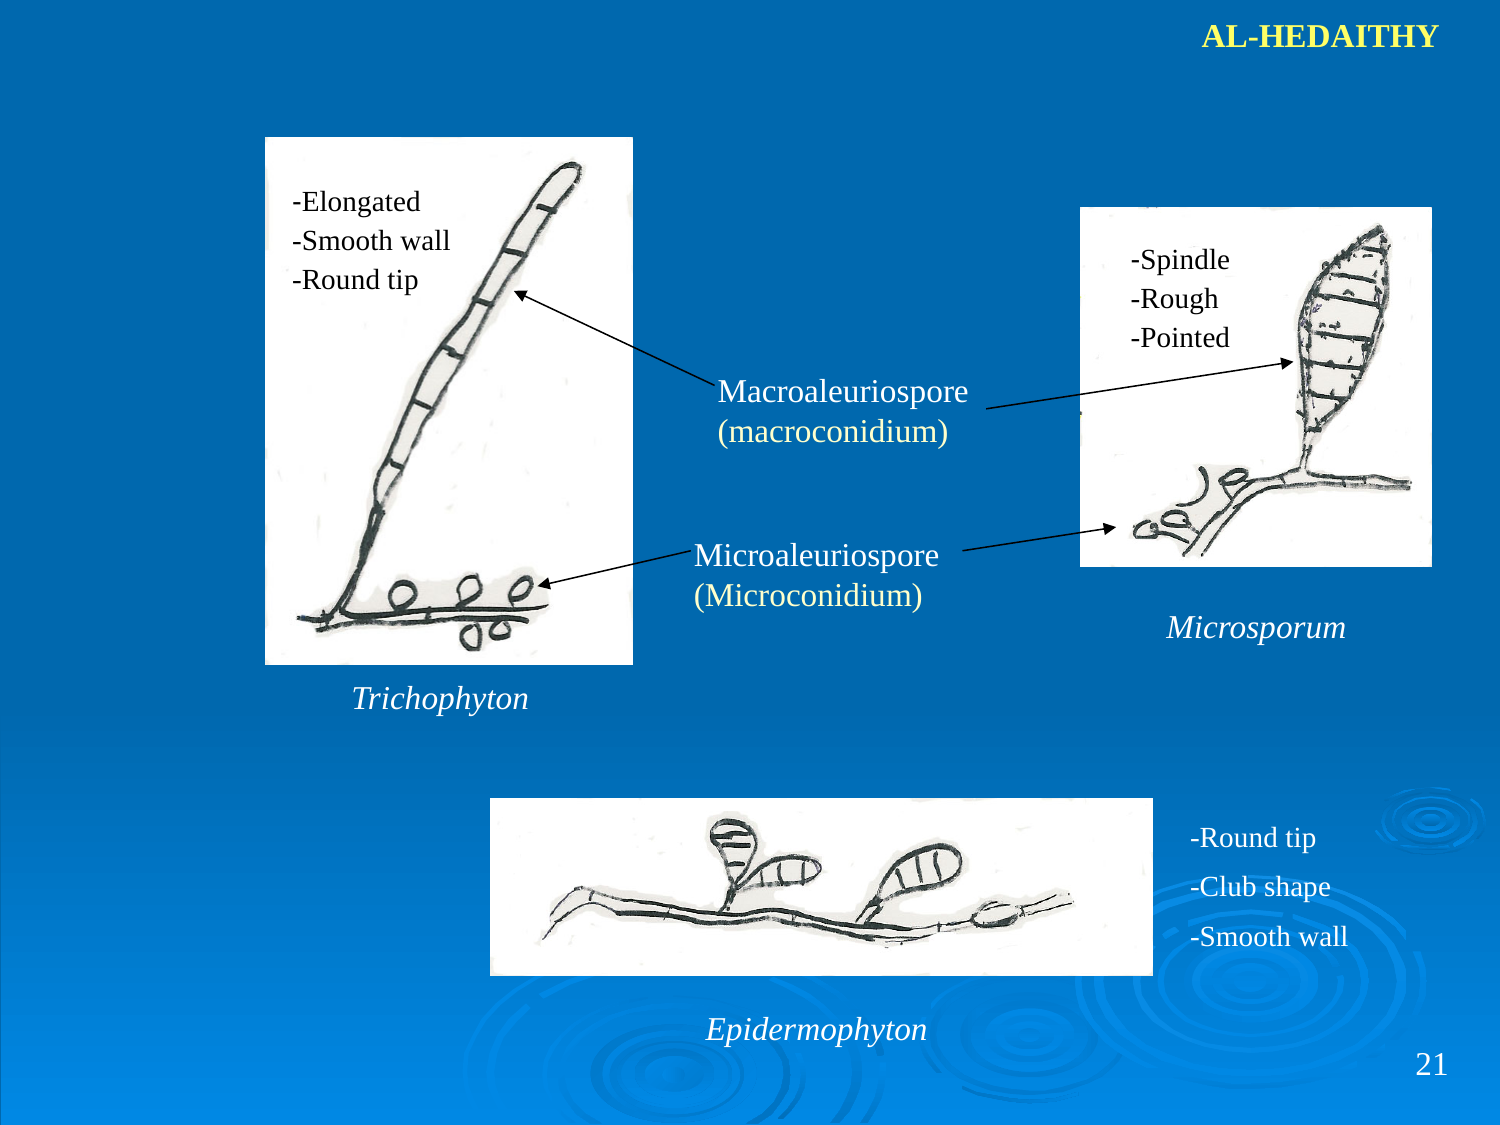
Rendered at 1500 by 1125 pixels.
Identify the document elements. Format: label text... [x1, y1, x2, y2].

text_box Microaleuriospore (Microconidium) [679, 526, 987, 621]
text_box Trichophyton [336, 668, 644, 724]
text_box Microsporum [1151, 597, 1447, 653]
text_box -Round tip -Club shape -Smooth wall [1175, 810, 1377, 960]
text_box Epidermophyton [690, 999, 987, 1055]
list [1080, 207, 1432, 567]
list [265, 136, 633, 665]
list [489, 798, 1153, 977]
text_box AL-HEDAITHY [1186, 7, 1471, 62]
text_box 21 [1364, 1034, 1500, 1090]
text_box Macroaleuriospore (macroconidium) [702, 361, 1011, 457]
